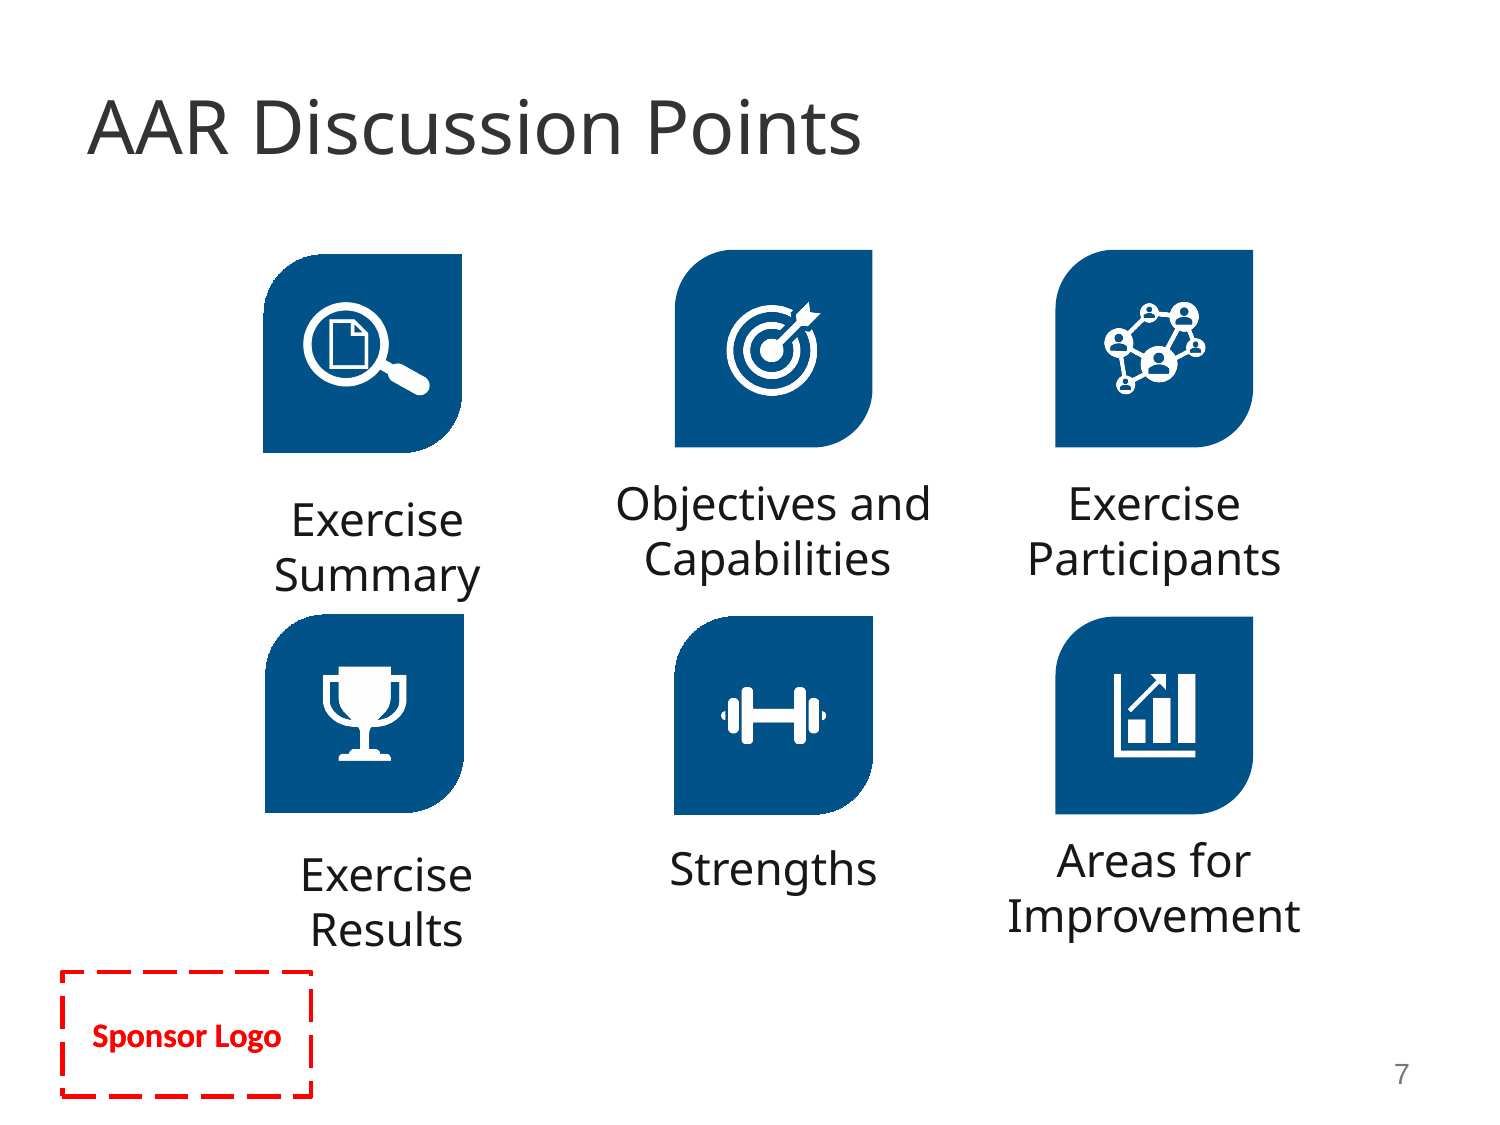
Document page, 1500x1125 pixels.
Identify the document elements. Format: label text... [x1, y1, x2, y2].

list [167, 232, 1380, 1103]
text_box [62, 971, 312, 1097]
title AAR Discussion Points [72, 30, 1423, 218]
slide_number 7 [1384, 1042, 1425, 1103]
